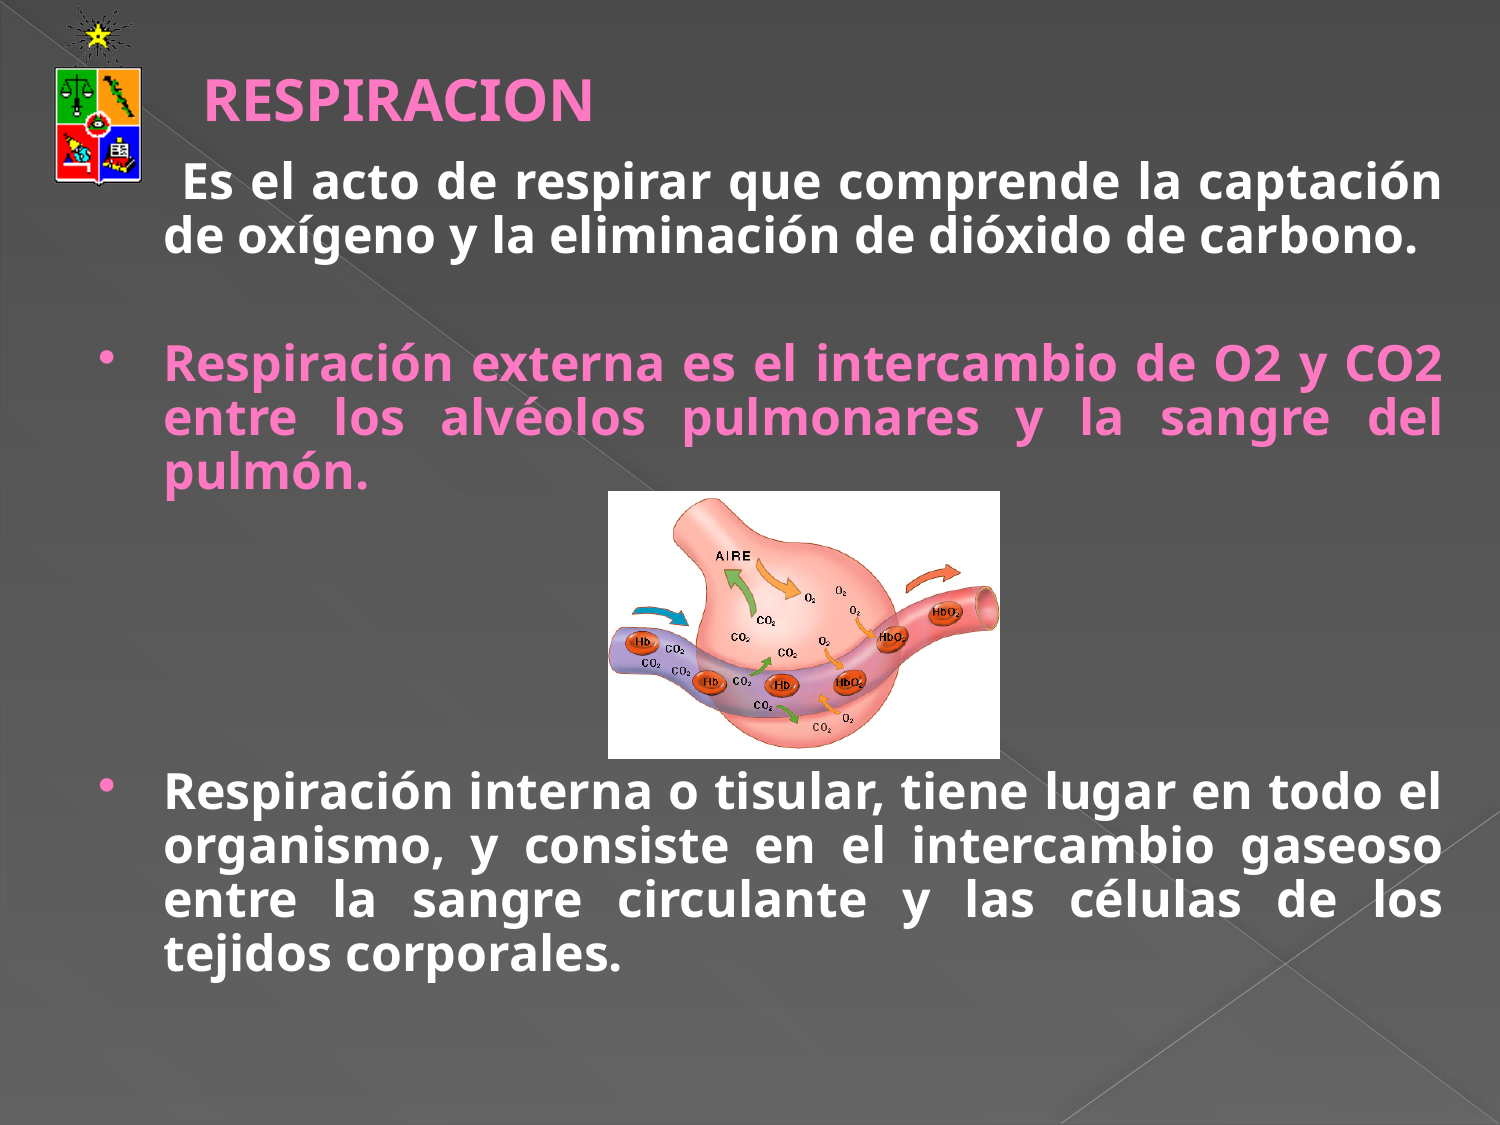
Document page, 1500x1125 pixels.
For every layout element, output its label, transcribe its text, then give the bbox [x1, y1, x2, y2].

picture [607, 491, 1000, 759]
list Es el acto de respirar que comprende la captación de oxígeno y la eliminación de dióxido de carbono. Respiración externa es el intercambio de O2 y CO2 entre los alvéolos pulmonares y la sangre del pulmón. Respiración interna o tisular, tiene lugar en todo el organismo, y consiste en el intercambio gaseoso entre la sangre circulante y las células de los tejidos corporales. [75, 149, 1459, 1059]
title RESPIRACION [163, 0, 1459, 149]
picture [37, 0, 160, 193]
